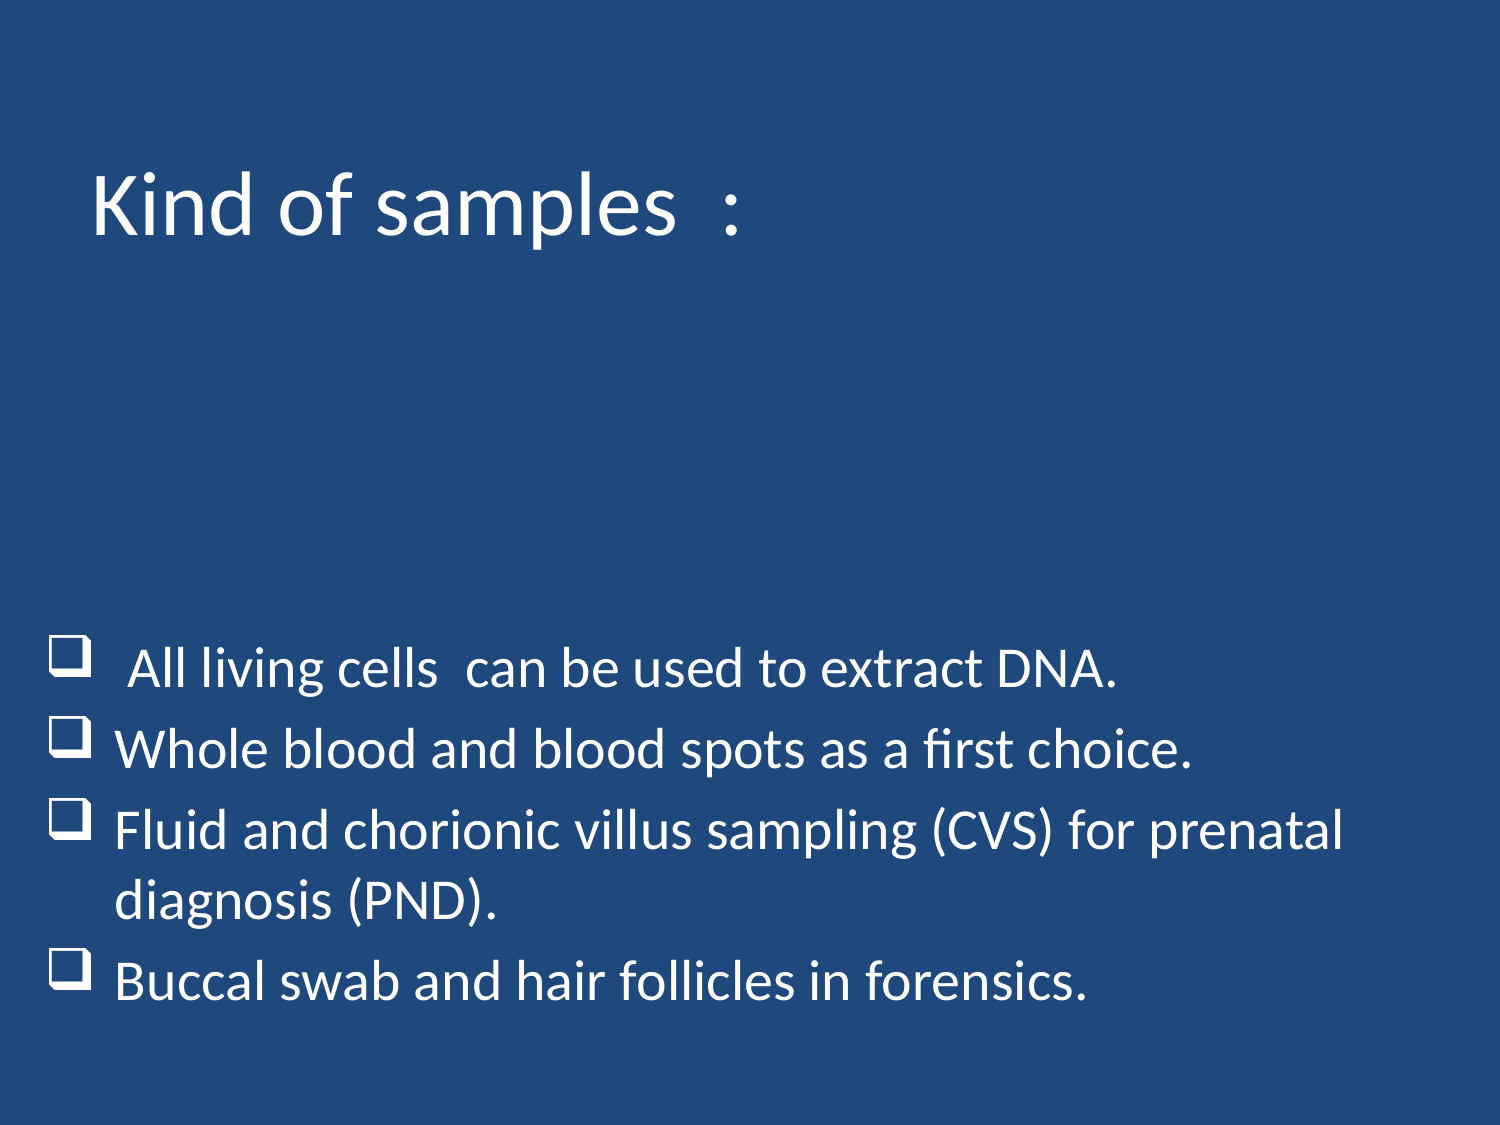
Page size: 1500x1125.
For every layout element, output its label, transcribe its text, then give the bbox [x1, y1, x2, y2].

title Kind of samples : [76, 78, 1352, 320]
subtitle All living cells can be used to extract DNA. Whole blood and blood spots as a first choice. Fluid and chorionic villus sampling (CVS) for prenatal diagnosis (PND). Buccal swab and hair follicles in forensics. [29, 621, 1500, 1024]
